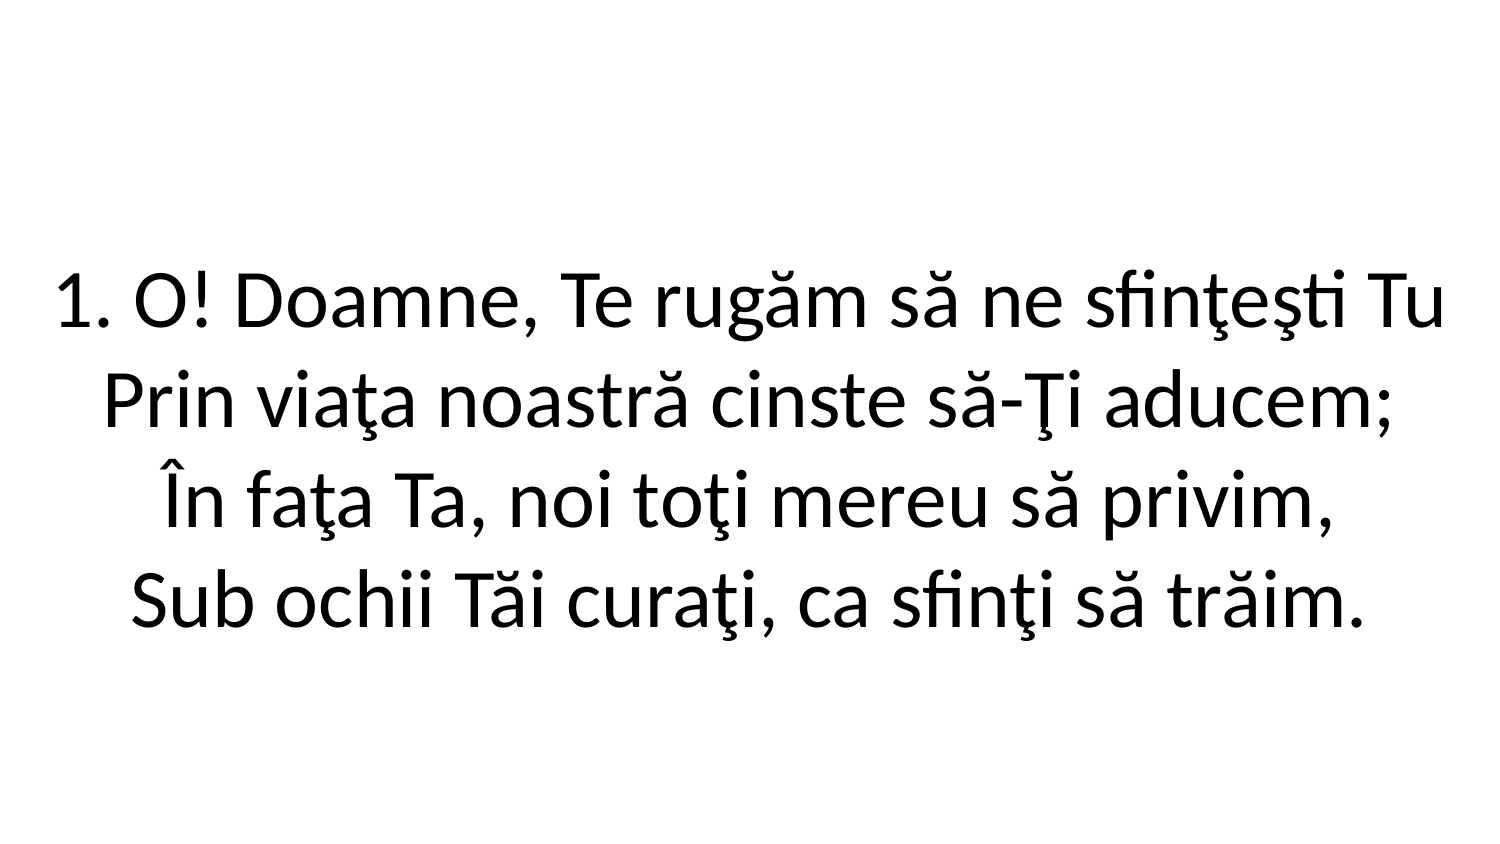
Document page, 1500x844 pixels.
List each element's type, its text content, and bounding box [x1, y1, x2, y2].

text_box 1. O! Doamne, Te rugăm să ne sfinţeşti Tu Prin viaţa noastră cinste să-Ţi aducem; În faţa Ta, noi toţi mereu să privim, Sub ochii Tăi curaţi, ca sfinţi să trăim. [36, 192, 1464, 652]
